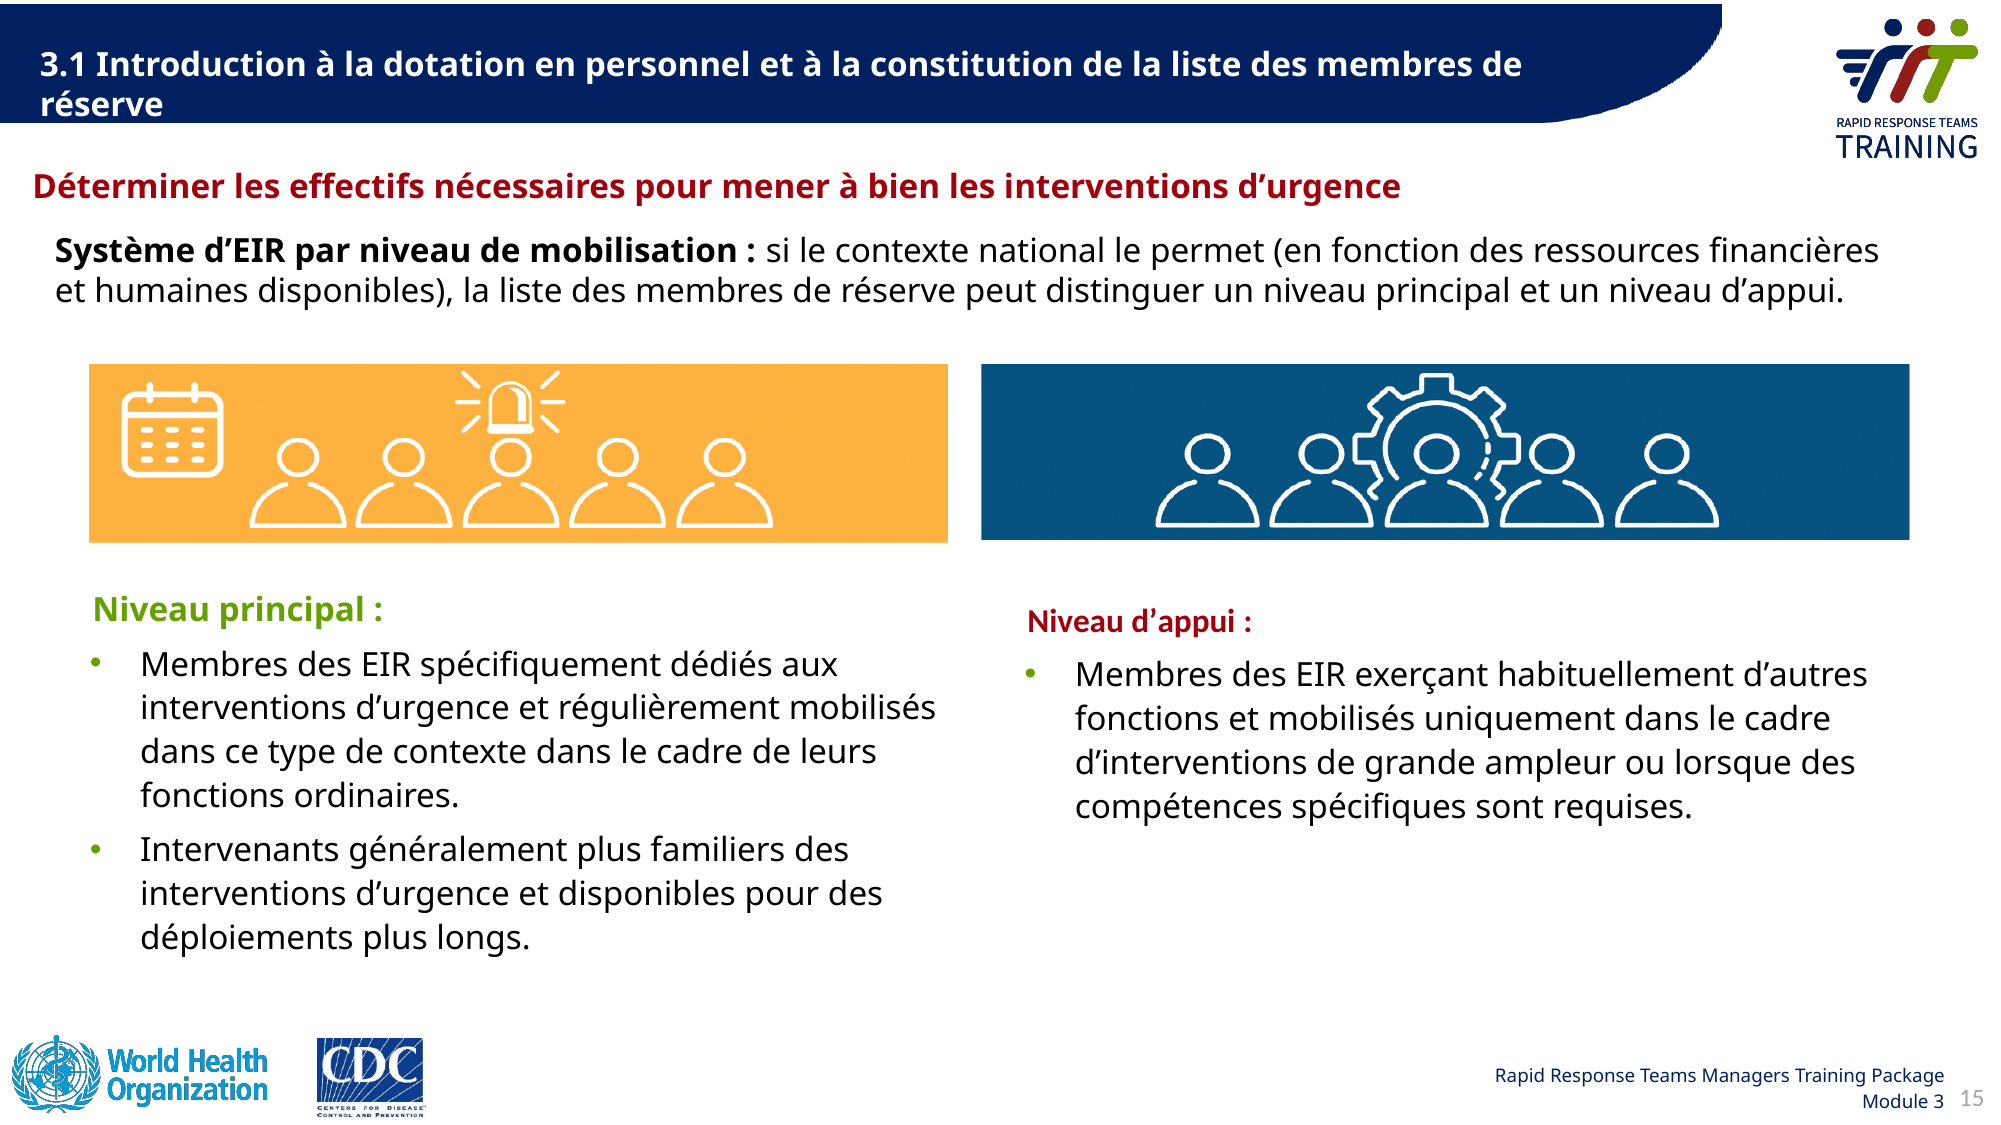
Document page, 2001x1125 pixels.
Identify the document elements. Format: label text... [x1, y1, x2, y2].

picture [24, 1054, 36, 1087]
picture [36, 1088, 78, 1105]
picture [978, 364, 1910, 540]
picture [50, 1108, 62, 1113]
picture [0, 4, 1722, 123]
picture [12, 1083, 48, 1113]
picture [12, 1035, 54, 1068]
picture [34, 1054, 43, 1078]
picture [40, 1062, 47, 1070]
picture [30, 1083, 37, 1091]
picture [59, 1035, 267, 1113]
text_box Niveau dʼappui : Membres des EIR exerçant habituellement dʼautres fonctions et mobilisés uniquement dans le cadre dʼinterventions de grande ampleur ou lorsque des compétences spécifiques sont requises. [1024, 596, 1911, 825]
text_box Déterminer les effectifs nécessaires pour mener à bien les interventions dʼurgence [29, 118, 1701, 206]
picture [46, 1056, 54, 1062]
picture [317, 1038, 426, 1117]
picture [1835, 19, 1978, 167]
text_box Niveau principal : Membres des EIR spécifiquement dédiés aux interventions dʼurgence et régulièrement mobilisés dans ce type de contexte dans le cadre de leurs fonctions ordinaires. Intervenants généralement plus familiers des interventions dʼurgence et disponibles pour des déploiements plus longs. [89, 585, 947, 957]
text_box Système dʼEIR par niveau de mobilisation : si le contexte national le permet (en fonction des ressources financières et humaines disponibles), la liste des membres de réserve peut distinguer un niveau principal et un niveau dʼappui. [40, 222, 1909, 317]
text_box 3.1 Introduction à la dotation en personnel et à la constitution de la liste des membres de réserve [25, 36, 1578, 131]
picture [89, 364, 948, 544]
picture [71, 1053, 90, 1091]
picture [22, 1062, 26, 1077]
slide_number 15 [1926, 1073, 2000, 1125]
